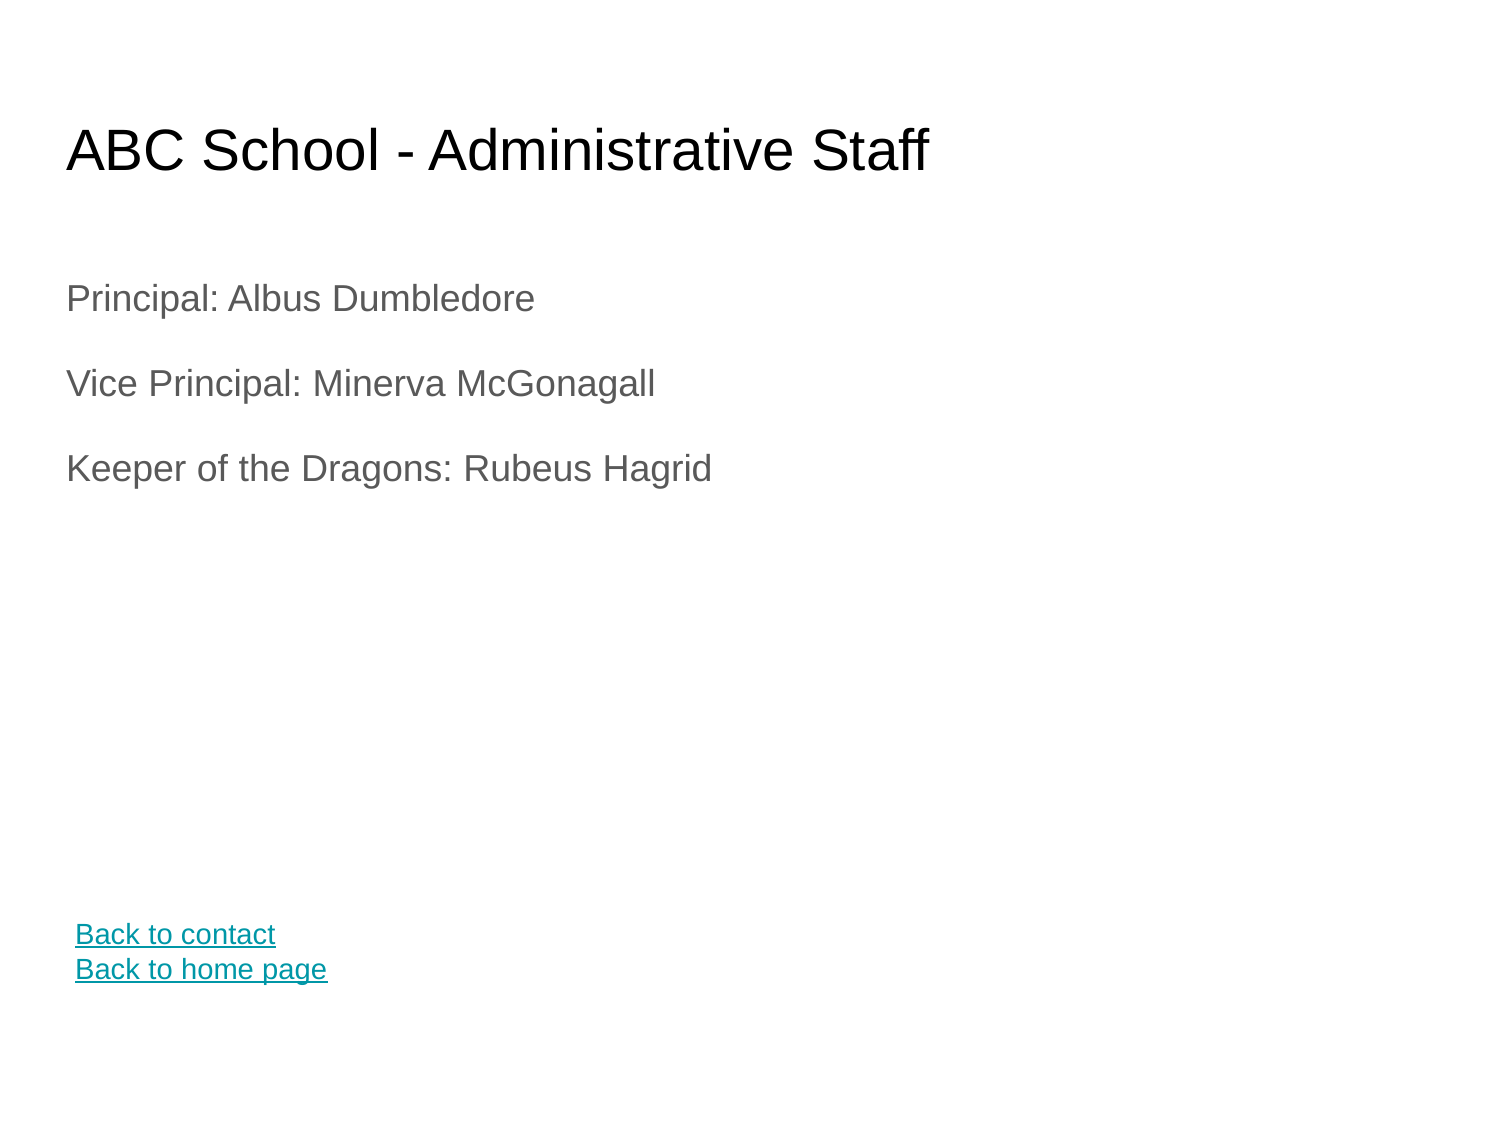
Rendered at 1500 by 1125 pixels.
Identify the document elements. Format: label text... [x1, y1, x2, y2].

title ABC School - Administrative Staff [51, 97, 1449, 223]
text_box Back to contact Back to home page [59, 900, 1106, 1064]
list Principal: Albus Dumbledore Vice Principal: Minerva McGonagall Keeper of the Dragons: Rubeus Hagrid [51, 252, 1449, 1000]
